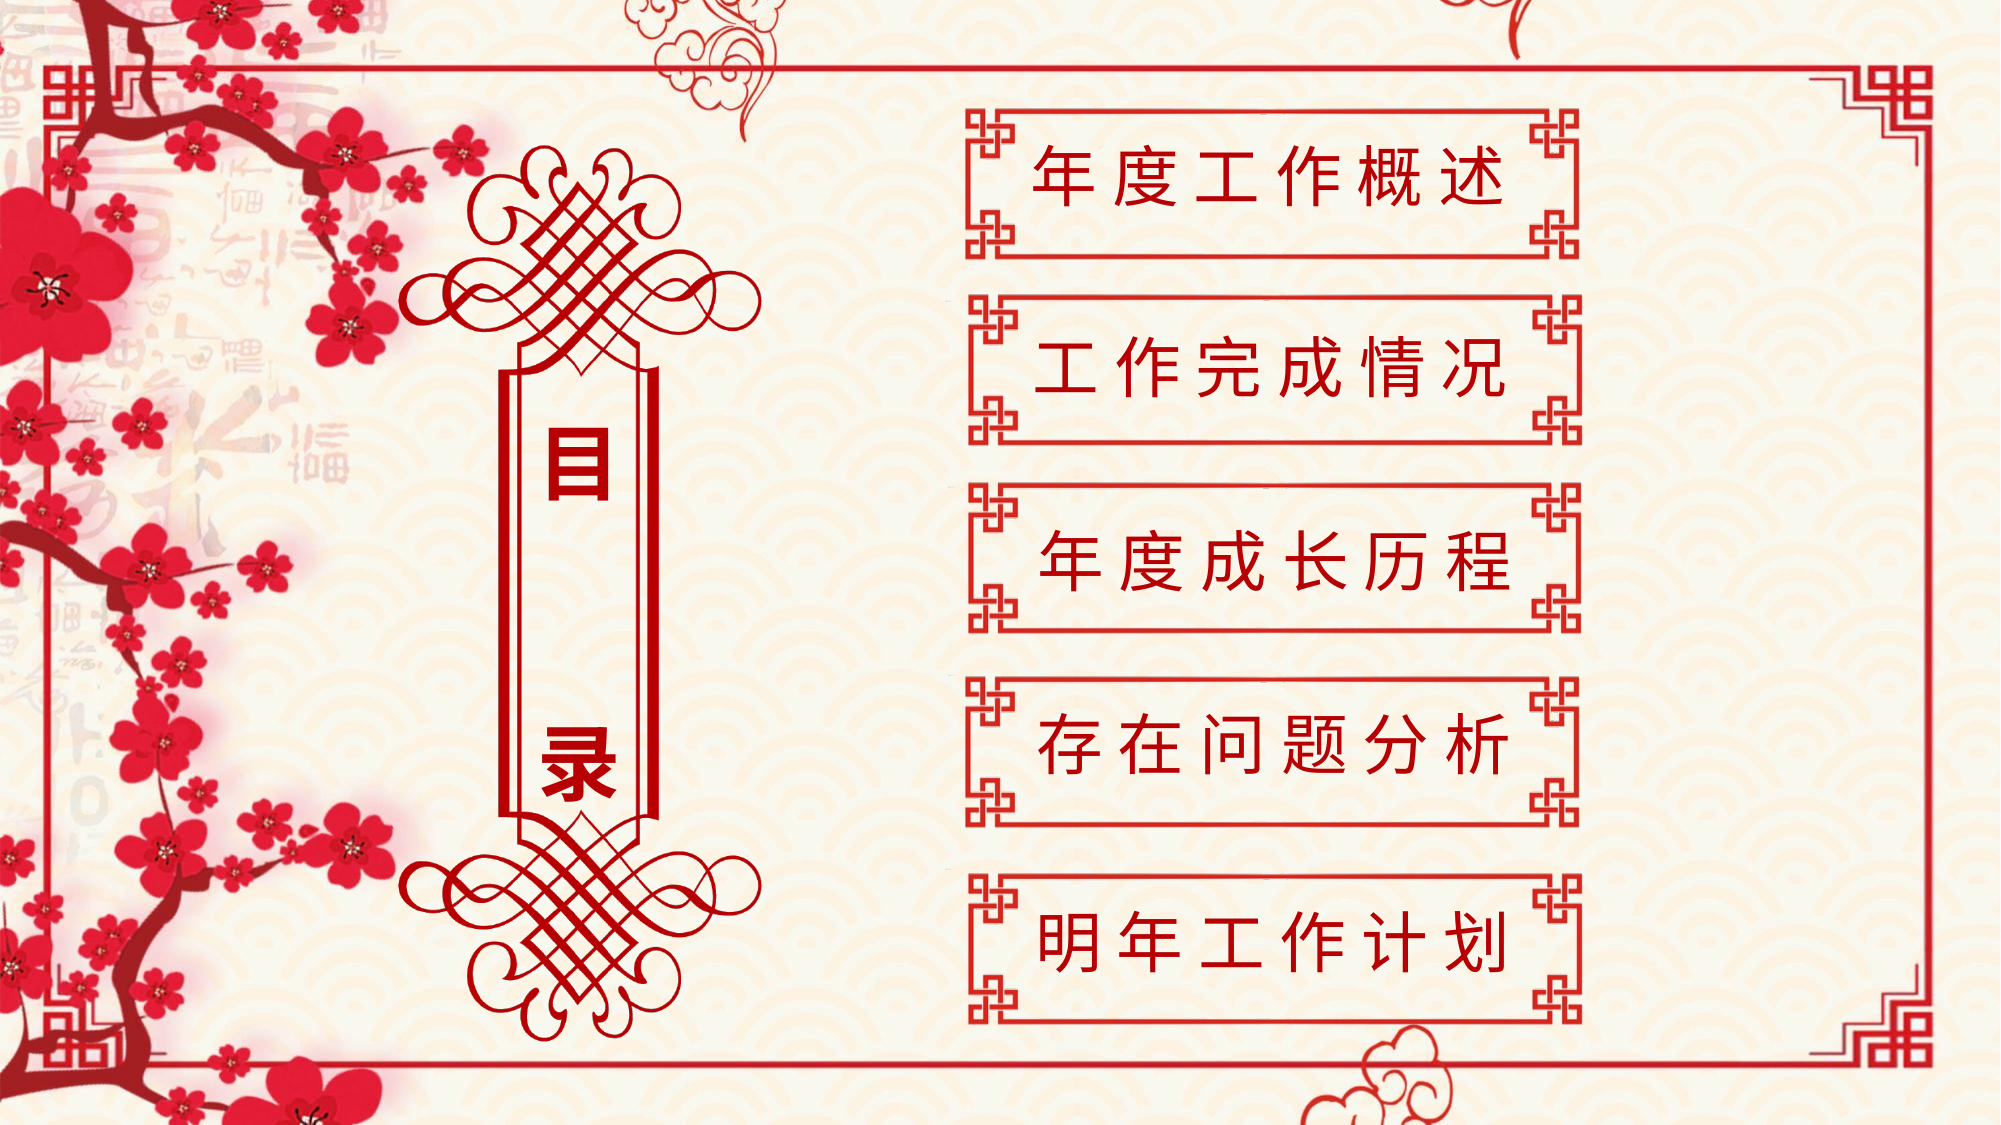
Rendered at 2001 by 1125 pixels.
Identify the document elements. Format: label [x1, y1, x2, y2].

text_box [945, 592, 1591, 920]
text_box [353, 118, 799, 1094]
text_box [948, 210, 1594, 538]
picture [0, 0, 2001, 1125]
text_box [948, 789, 1594, 1117]
text_box [945, 24, 1591, 352]
text_box [947, 398, 1593, 726]
